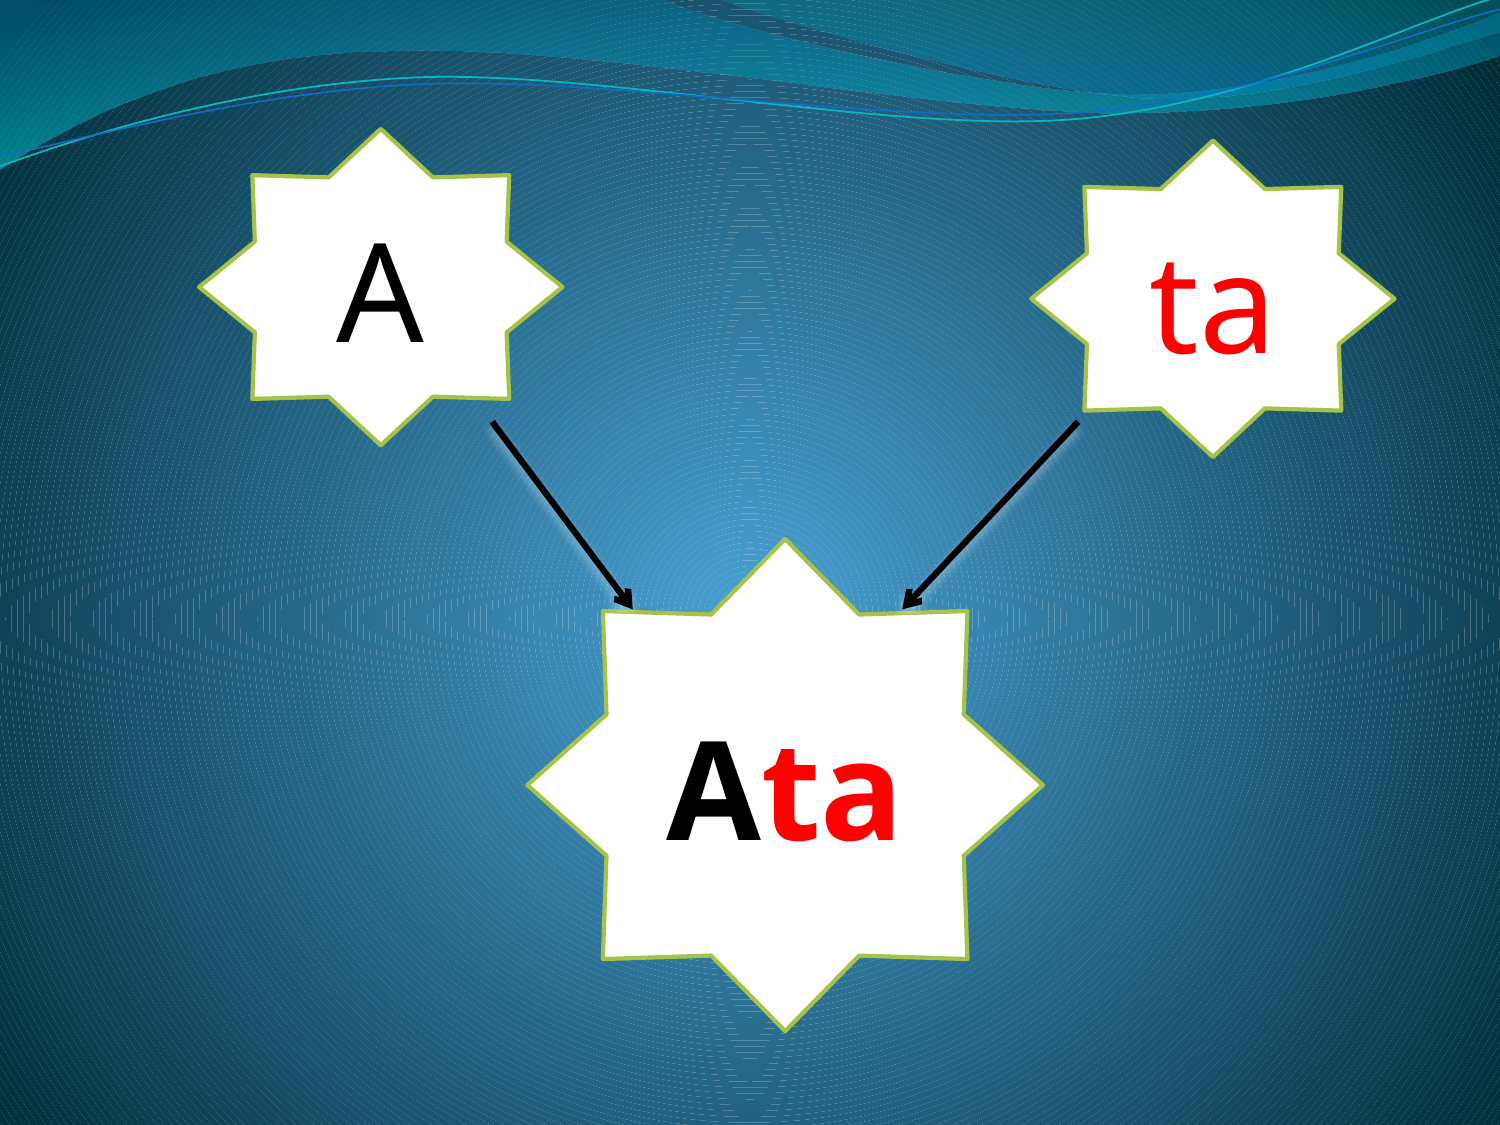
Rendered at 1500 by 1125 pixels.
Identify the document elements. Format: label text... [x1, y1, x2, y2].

text_box A [197, 127, 565, 447]
text_box Ata [525, 536, 1046, 1034]
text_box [468, 445, 657, 587]
text_box tak [893, 611, 970, 618]
text_box tak [610, 609, 636, 617]
text_box ta [1029, 139, 1397, 459]
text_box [896, 427, 1085, 604]
